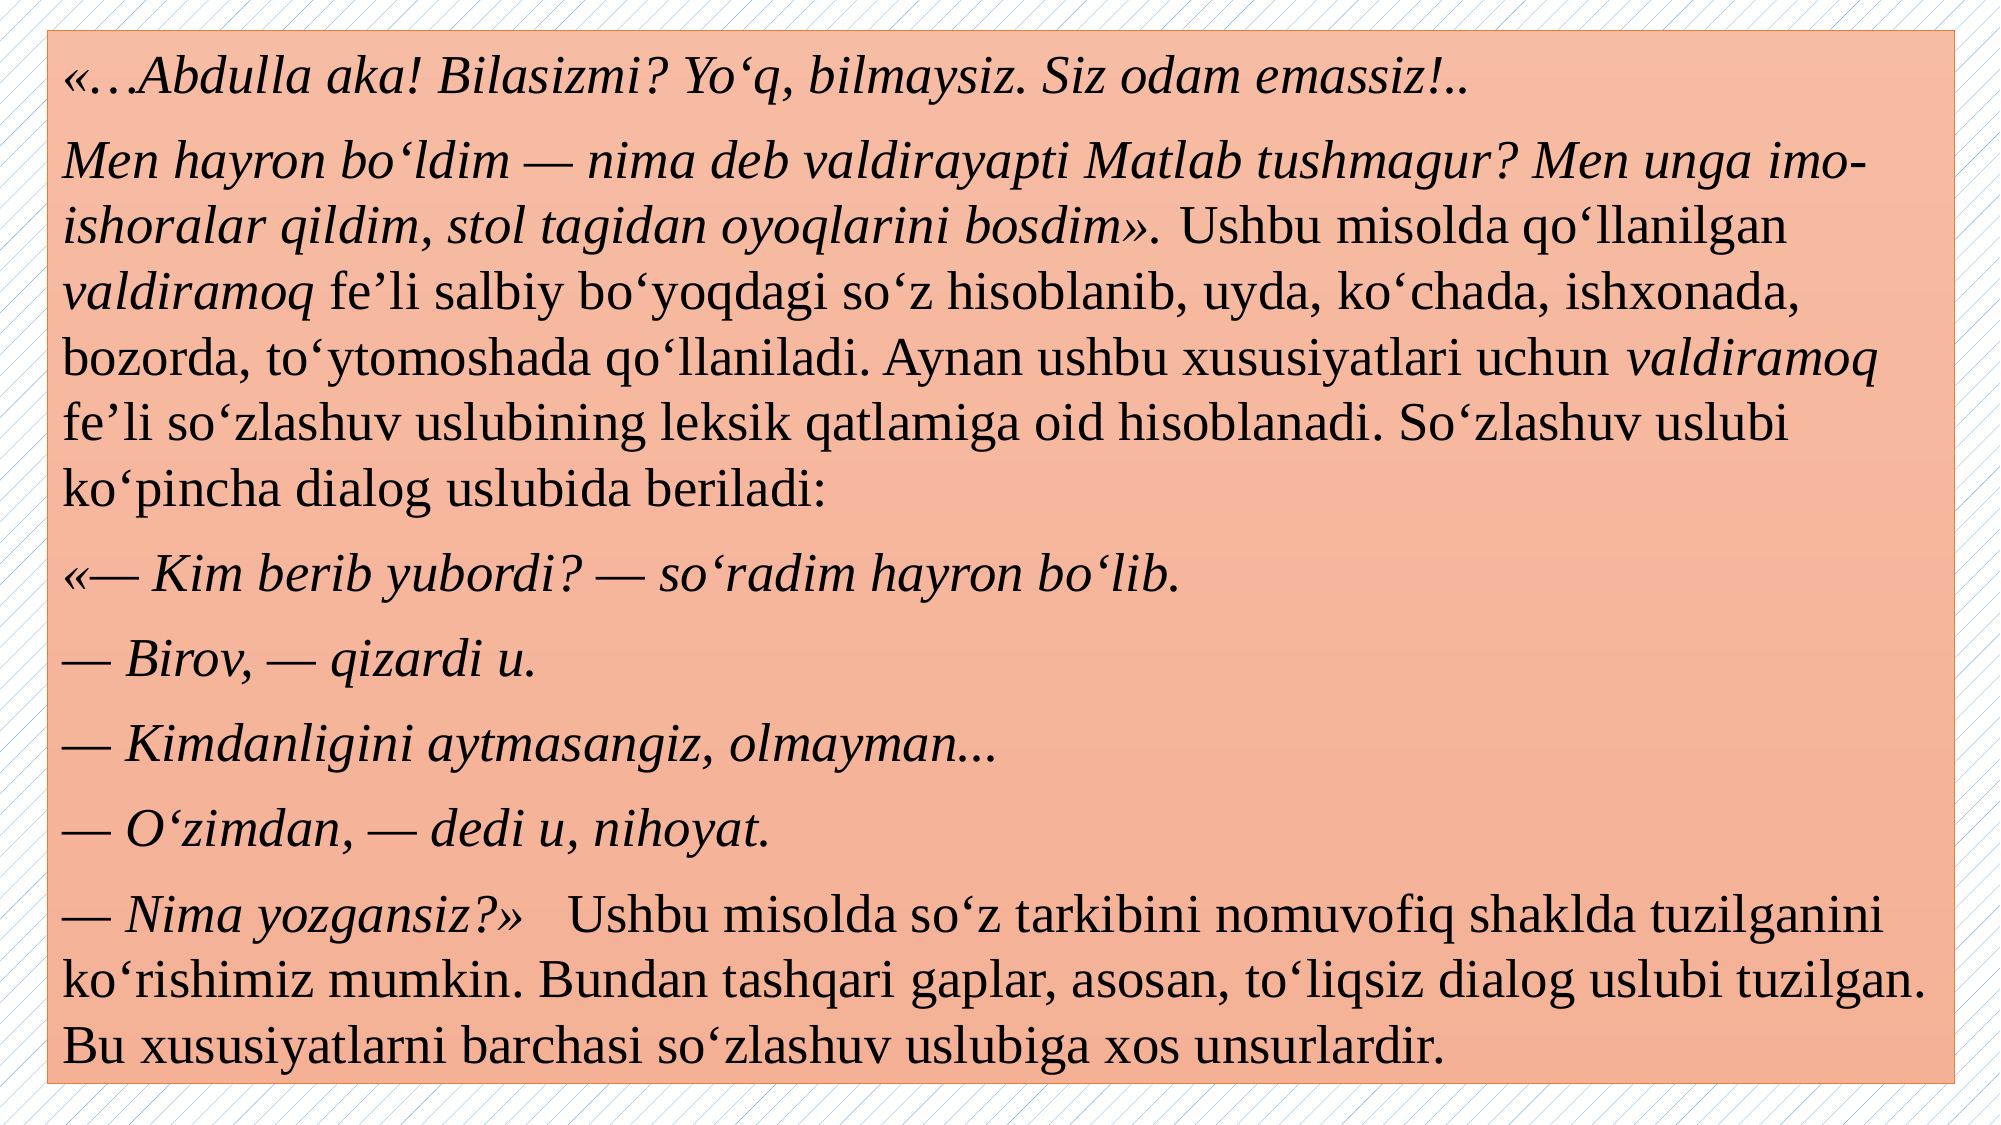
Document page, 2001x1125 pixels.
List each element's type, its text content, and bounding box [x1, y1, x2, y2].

list «…Abdulla aka! Bilasizmi? Yo‘q, bilmaysiz. Siz odam emassiz!.. Men hayron bo‘ldim — nima deb valdirayapti Matlab tushmagur? Men unga imo-ishoralar qildim, stol tagidan oyoqlarini bosdim». Ushbu misolda qo‘llanilgan valdiramoq fe’li salbiy bo‘yoqdagi so‘z hisoblanib, uyda, ko‘chada, ishxonada, bozorda, to‘ytomoshada qo‘llaniladi. Aynan ushbu xususiyatlari uchun valdiramoq fe’li so‘zlashuv uslubining leksik qatlamiga oid hisoblanadi. So‘zlashuv uslubi ko‘pincha dialog uslubida beriladi: «— Kim berib yubordi? — so‘radim hayron bo‘lib. — Birov, — qizardi u. — Kimdanligini aytmasangiz, olmayman... — O‘zimdan, — dedi u, nihoyat. — Nima yozgansiz?» Ushbu misolda so‘z tarkibini nomuvofiq shaklda tuzilganini ko‘rishimiz mumkin. Bundan tashqari gaplar, asosan, to‘liqsiz dialog uslubi tuzilgan. Bu xususiyatlarni barchasi so‘zlashuv uslubiga xos unsurlardir. [47, 30, 1955, 1084]
